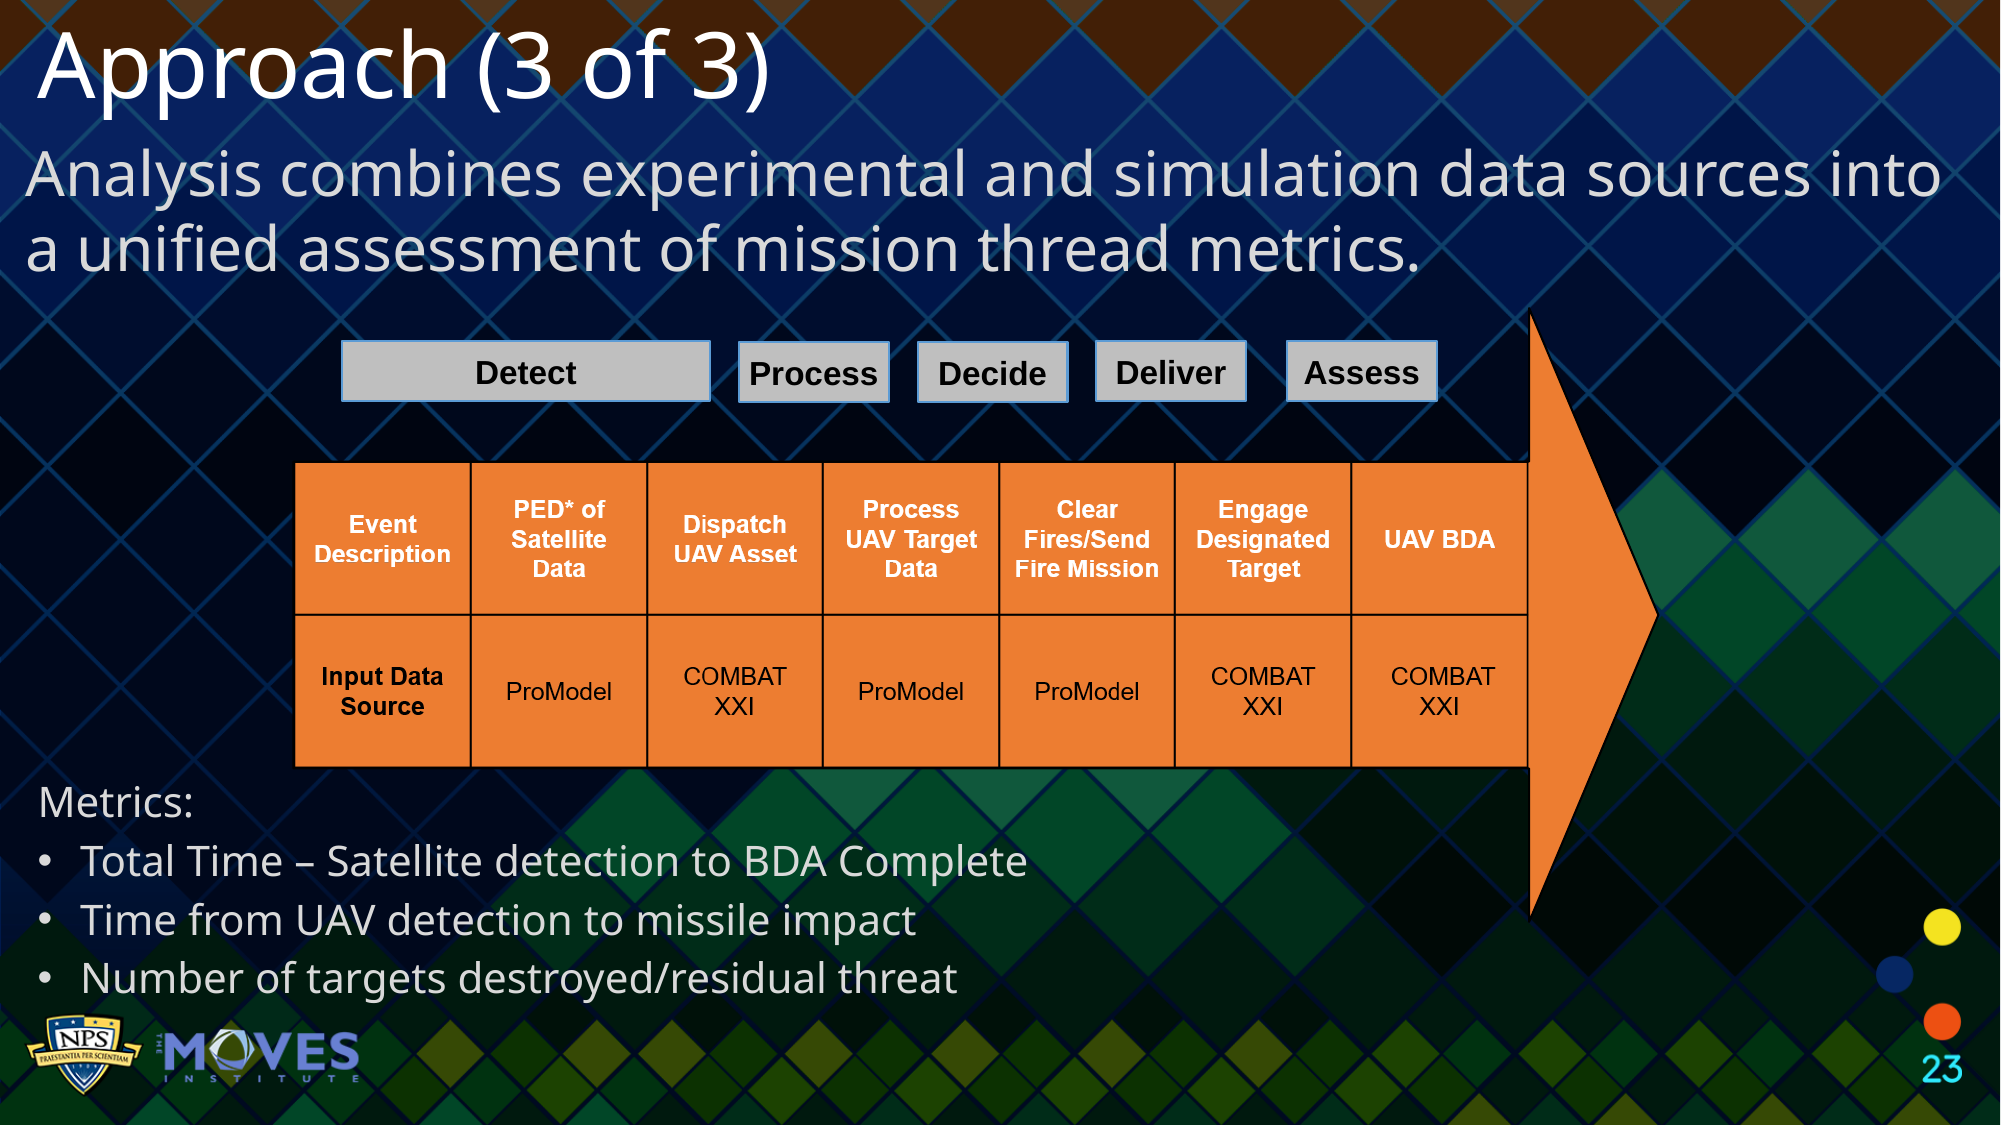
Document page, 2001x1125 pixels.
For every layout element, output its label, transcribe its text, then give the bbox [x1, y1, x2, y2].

text_box Assess [1286, 340, 1437, 401]
text_box Metrics: Total Time – Satellite detection to BDA Complete Time from UAV detection to missile impact Number of targets destroyed/residual threat [22, 768, 1977, 1012]
text_box Approach (3 of 3) [22, 0, 1977, 125]
text_box Process [739, 342, 889, 403]
text_box Analysis combines experimental and simulation data sources into a unified assessment of mission thread metrics. [10, 126, 1965, 317]
text_box [1529, 308, 1659, 922]
picture [0, 0, 2001, 1125]
text_box Deliver [1096, 340, 1247, 401]
text_box Detect [341, 340, 711, 401]
text_box Decide [917, 342, 1068, 403]
